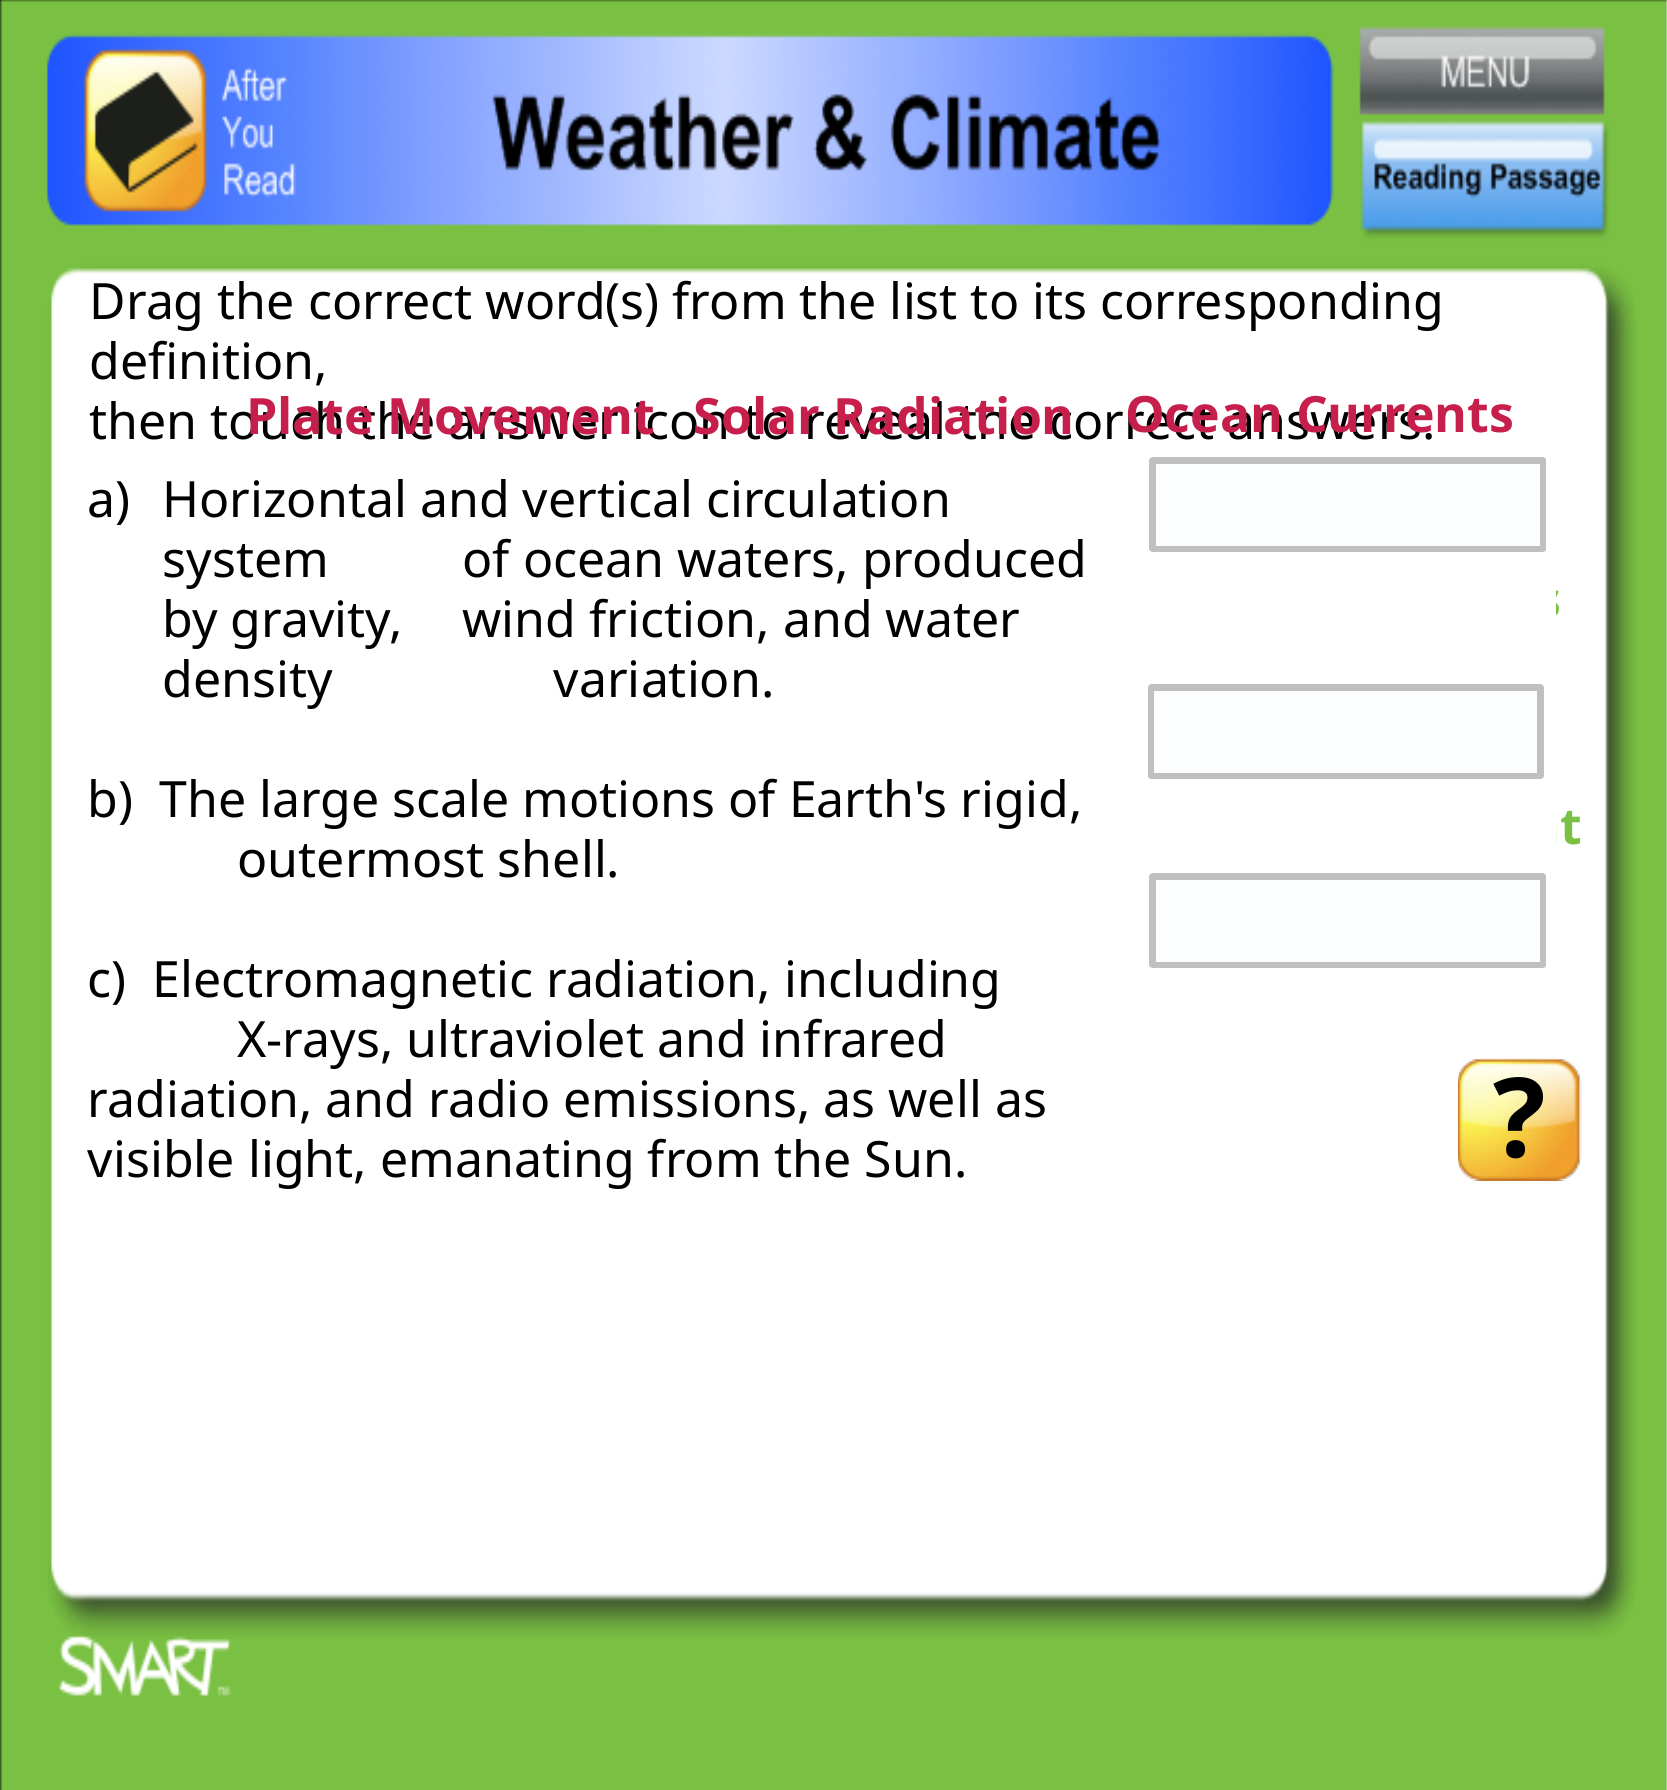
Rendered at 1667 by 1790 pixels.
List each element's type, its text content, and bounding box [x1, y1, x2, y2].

text_box [1344, 12, 1619, 79]
text_box [14, 1214, 289, 1281]
text_box Ocean Currents [1110, 374, 1557, 450]
text_box Solar Radiation [679, 377, 1121, 452]
text_box Horizontal and vertical circulation system of ocean waters, produced by gravity, wind friction, and water density variation. b) The large scale motions of Earth's rigid, outermost shell. c) Electromagnetic radiation, including X-rays, ultraviolet and infrared radiation, and radio emissions, as well as visible light, emanating from the Sun. [72, 460, 1132, 1196]
text_box [1344, 104, 1619, 171]
text_box Drag the correct word(s) from the list to its corresponding definition, then touch the answer icon to reveal the correct answers. [74, 261, 1667, 457]
text_box [1150, 458, 1545, 524]
text_box Plate Movement [231, 377, 679, 452]
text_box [1118, 525, 1667, 1189]
picture [0, 0, 1667, 1790]
